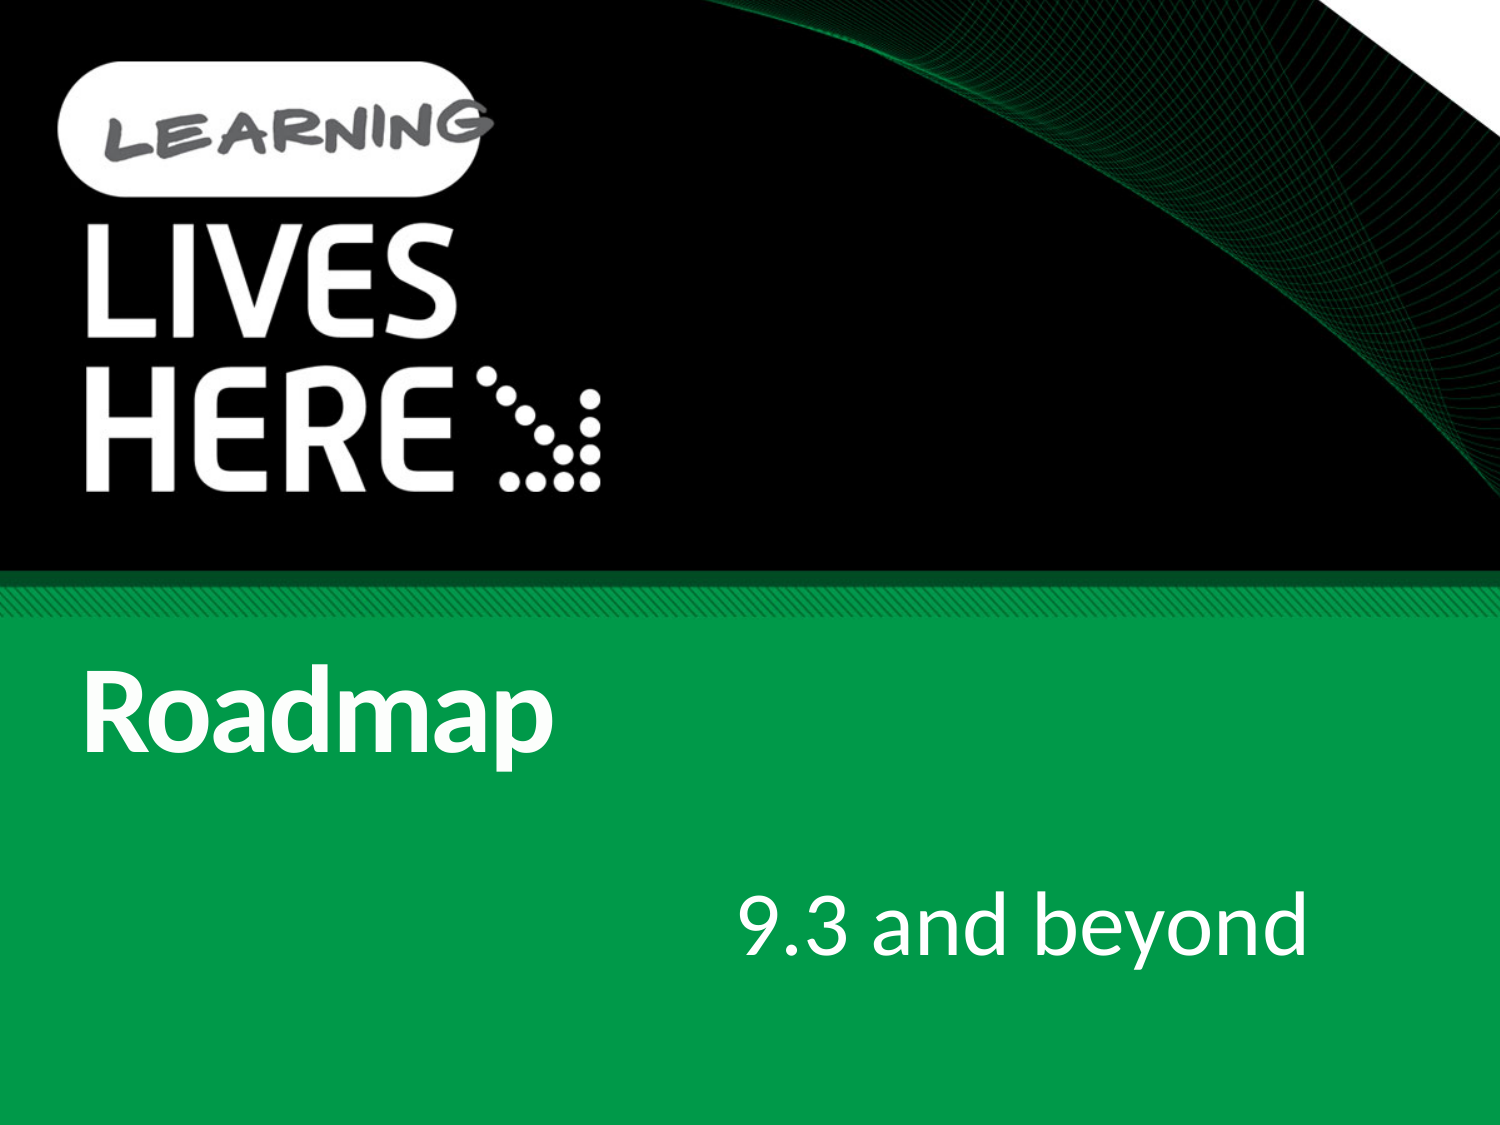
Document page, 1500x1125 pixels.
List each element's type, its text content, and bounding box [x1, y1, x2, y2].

subtitle 9.3 and beyond [734, 876, 1360, 952]
title Roadmap [80, 644, 1380, 864]
picture [0, 0, 1500, 1125]
